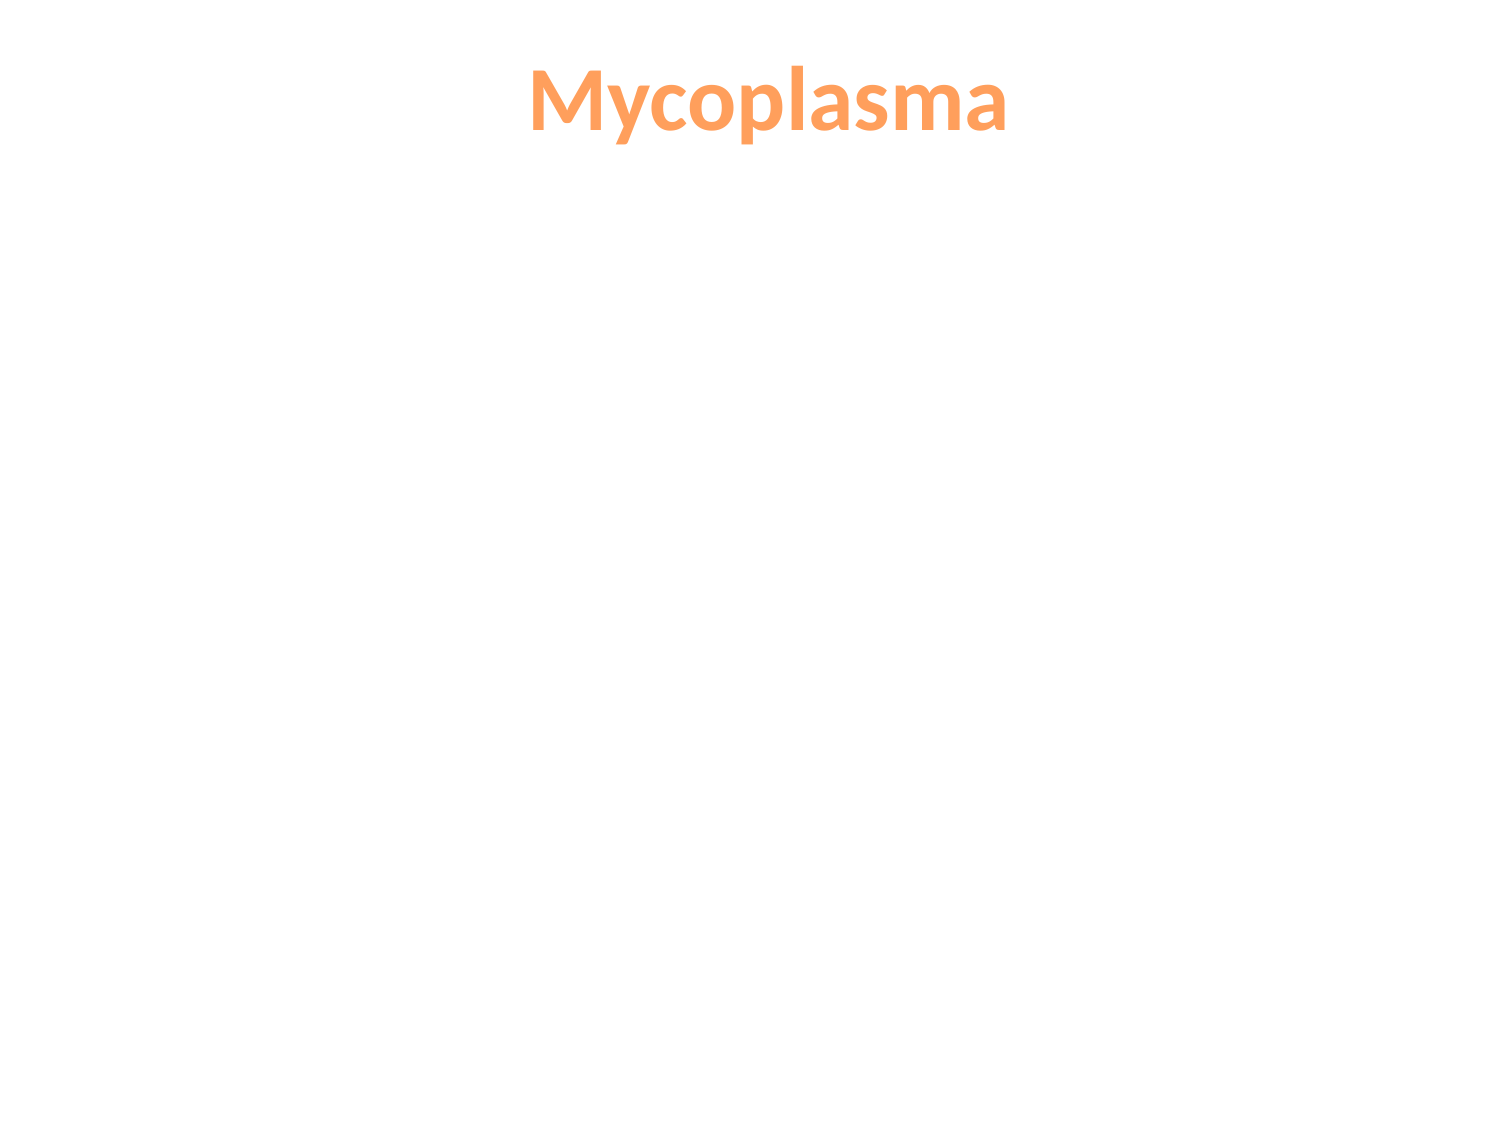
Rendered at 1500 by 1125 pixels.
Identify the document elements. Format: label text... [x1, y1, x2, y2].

title Mycoplasma [82, 0, 1432, 188]
